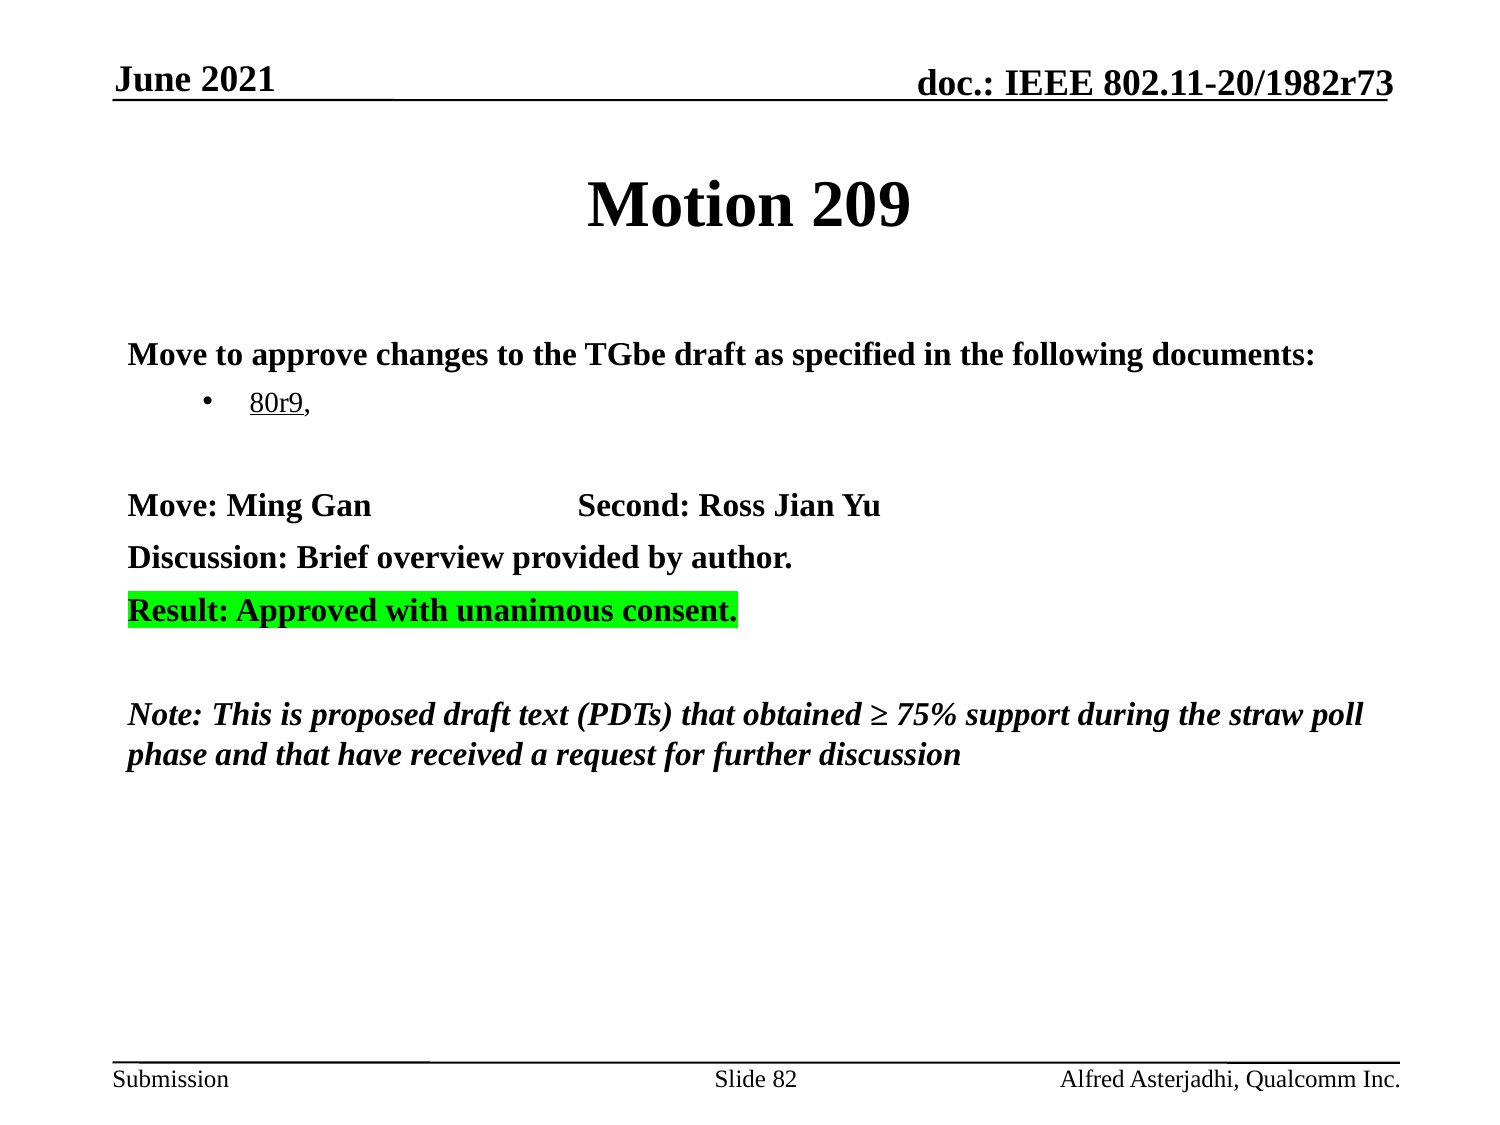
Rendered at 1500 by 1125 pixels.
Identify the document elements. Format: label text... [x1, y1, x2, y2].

list Move to approve changes to the TGbe draft as specified in the following documents: 80r9, Move: Ming Gan Second: Ross Jian Yu Discussion: Brief overview provided by author. Result: Approved with unanimous consent. Note: This is proposed draft text (PDTs) that obtained ≥ 75% support during the straw poll phase and that have received a request for further discussion [112, 324, 1388, 1000]
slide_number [114, 54, 423, 100]
footer Alfred Asterjadhi, Qualcomm Inc. [878, 1061, 1402, 1093]
title Motion 209 [112, 112, 1388, 288]
slide_number Slide 82 [712, 1061, 800, 1123]
